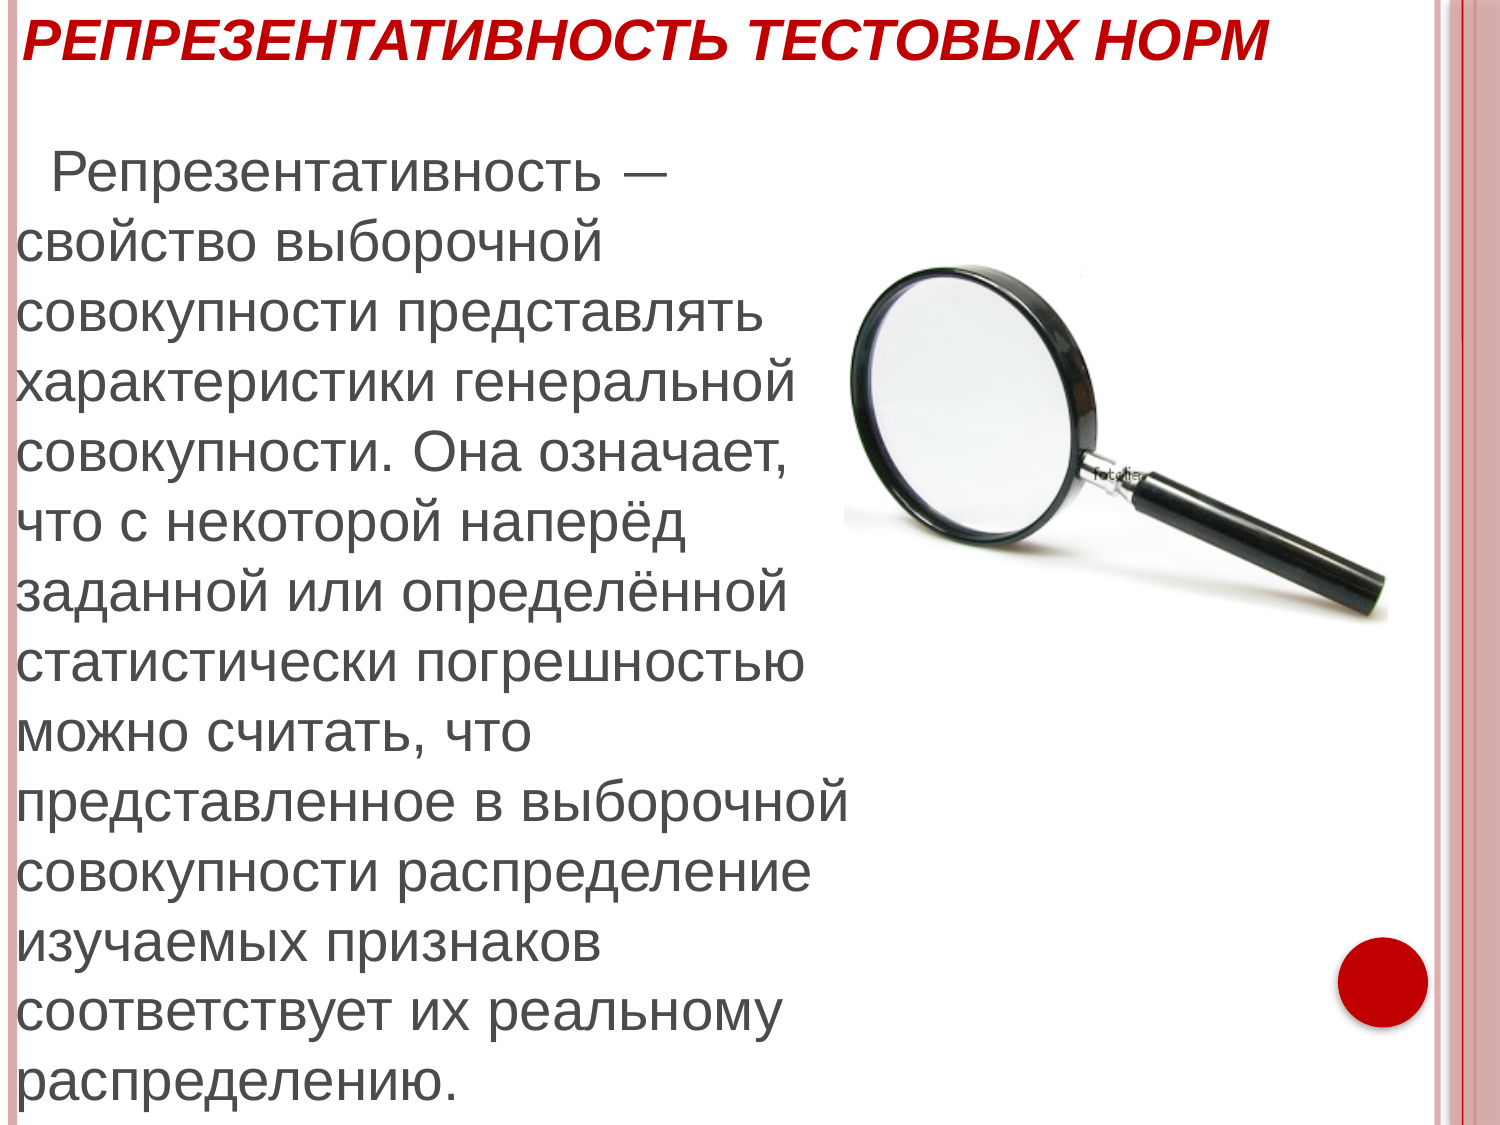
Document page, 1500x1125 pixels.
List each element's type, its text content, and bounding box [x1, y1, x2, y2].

text_box Репрезентативность — свойство выборочной совокупности представлять характеристики генеральной совокупности. Она означает, что с некоторой наперёд заданной или определённой статистически погрешностью можно считать, что представленное в выборочной совокупности распределение изучаемых признаков соответствует их реальному распределению. [0, 125, 904, 1120]
text_box РЕПРЕЗЕНТАТИВНОСТЬ ТЕСТОВЫХ НОРМ [7, 0, 1285, 80]
picture [843, 183, 1389, 729]
